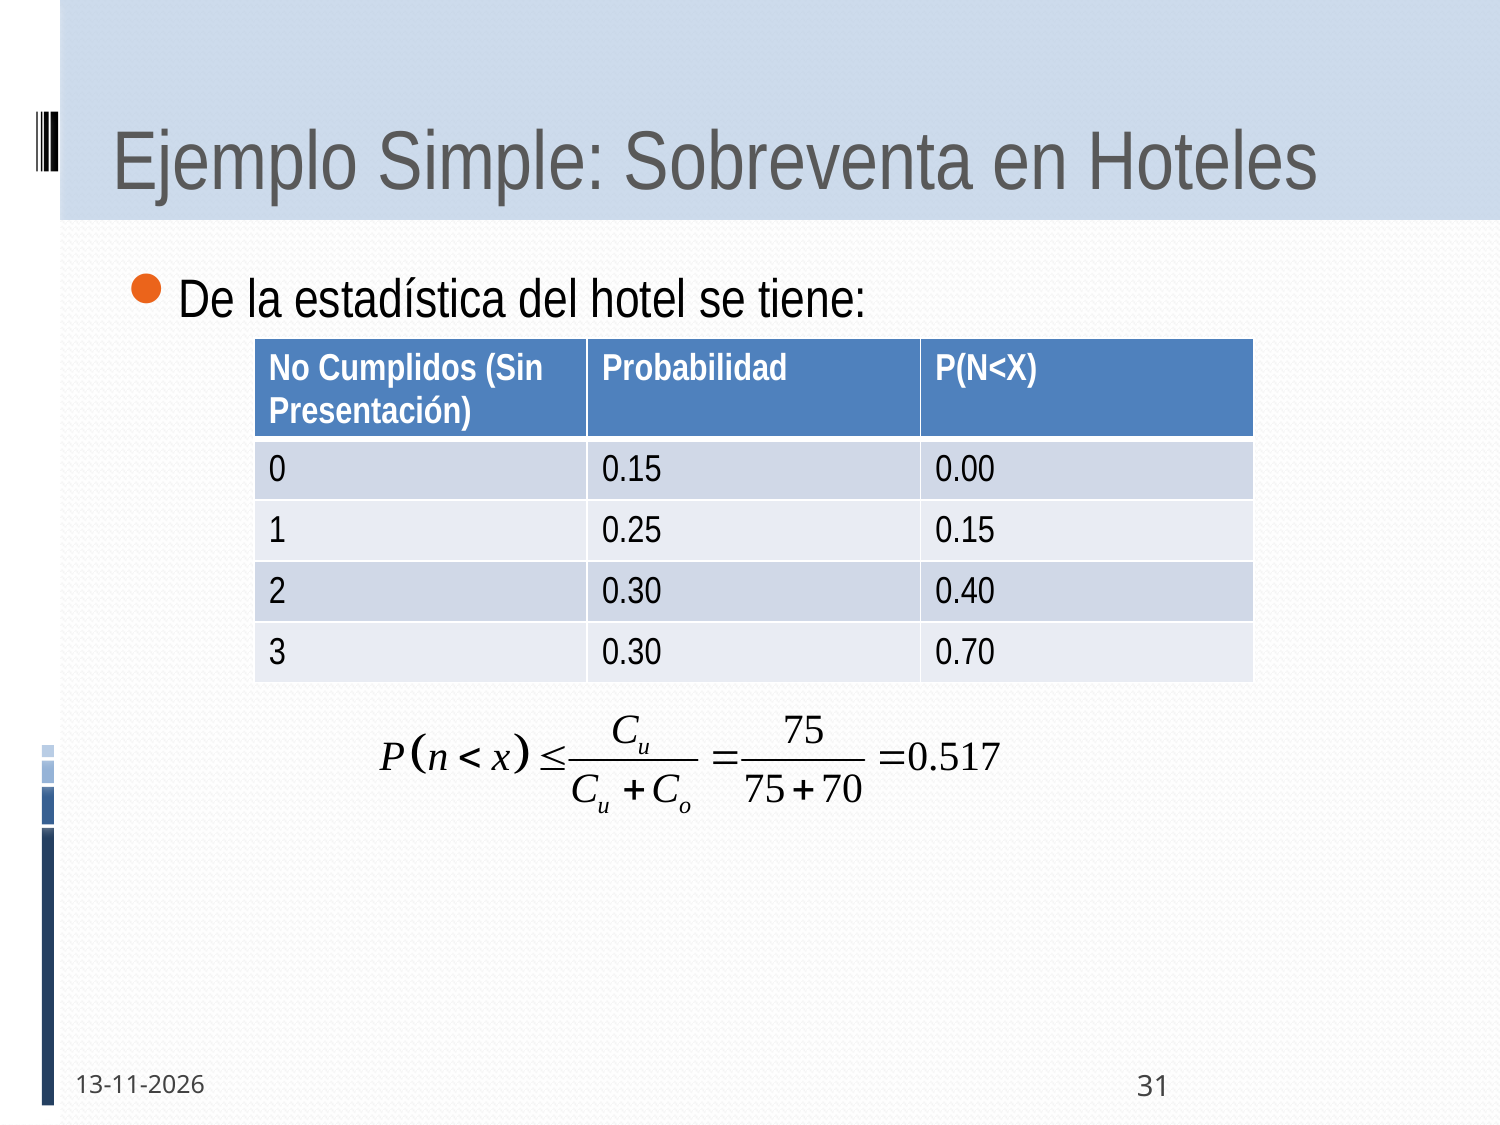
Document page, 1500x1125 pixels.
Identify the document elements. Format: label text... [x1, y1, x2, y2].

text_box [371, 703, 1008, 823]
table_header Probabilidad [588, 339, 920, 436]
slide_number 31 [1045, 1046, 1171, 1107]
list De la estadística del hotel se tiene: [111, 255, 1436, 1038]
title Ejemplo Simple: Sobreventa en Hoteles [111, 18, 1436, 207]
table_cell 0.70 [921, 623, 1253, 682]
table_cell 1 [255, 501, 586, 560]
table_cell 0.25 [588, 501, 920, 560]
table_cell 0.15 [921, 501, 1253, 560]
table_cell 0.40 [921, 562, 1253, 621]
table_cell 0.30 [588, 562, 920, 621]
table_cell 0.15 [588, 442, 920, 499]
table_cell 0.00 [921, 442, 1253, 499]
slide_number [75, 1042, 243, 1103]
table_cell 0.30 [588, 623, 920, 682]
table_cell 0 [255, 442, 586, 499]
table_header P(N<X) [921, 339, 1253, 436]
table_header No Cumplidos (Sin Presentación) [255, 339, 586, 436]
table_cell 3 [255, 623, 586, 682]
table_cell 2 [255, 562, 586, 621]
